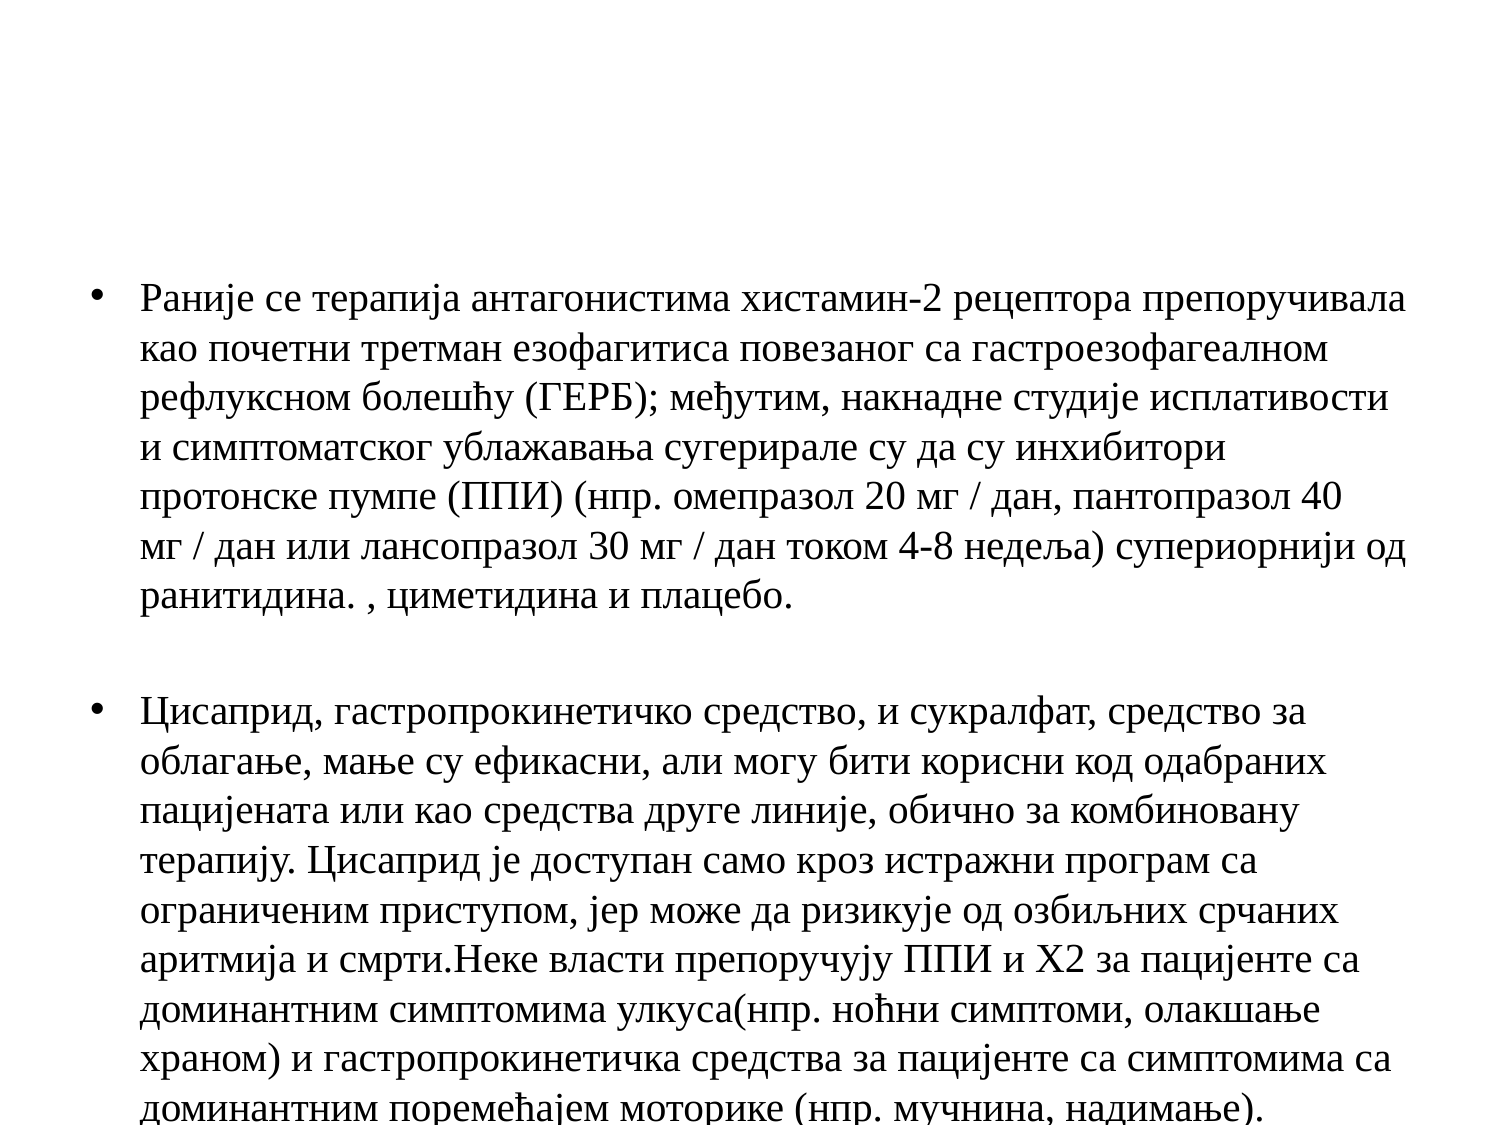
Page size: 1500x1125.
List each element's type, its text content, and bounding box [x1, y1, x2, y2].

list Раније се терапија антагонистима хистамин-2 рецептора препоручивала као почетни третман езофагитиса повезаног са гастроезофагеалном рефлуксном болешћу (ГЕРБ); међутим, накнадне студије исплативости и симптоматског ублажавања сугерирале су да су инхибитори протонске пумпе (ППИ) (нпр. омепразол 20 мг / дан, пантопразол 40 мг / дан или лансопразол 30 мг / дан током 4-8 недеља) супериорнији од ранитидина. , циметидина и плацебо. Цисаприд, гастропрокинетичко средство, и сукралфат, средство за облагање, мање су ефикасни, али могу бити корисни код одабраних пацијената или као средства друге линије, обично за комбиновану терапију. Цисаприд је доступан само кроз истражни програм са ограниченим приступом, јер може да ризикује од озбиљних срчаних аритмија и смрти.Неке власти препоручују ППИ и Х2 за пацијенте са доминантним симптомима улкуса(нпр. ноћни симптоми, олакшање храном) и гастропрокинетичка средства за пацијенте са симптомима са доминантним поремећајем моторике (нпр. мучнина, надимање). [75, 262, 1425, 1125]
